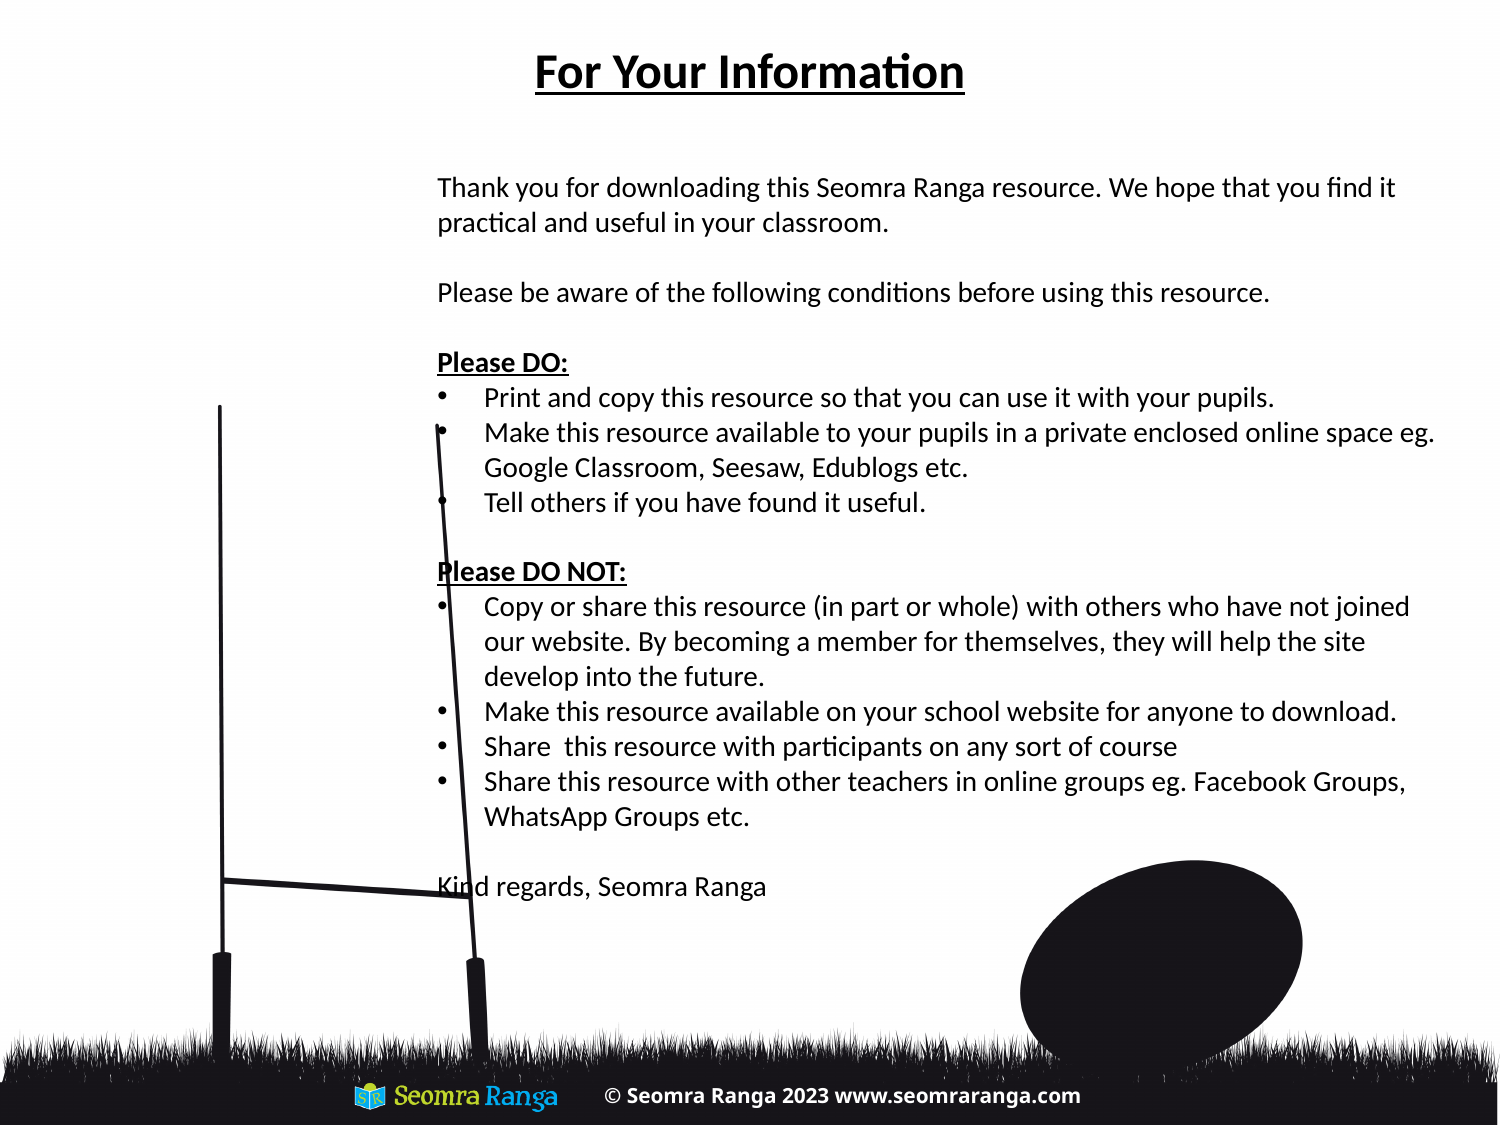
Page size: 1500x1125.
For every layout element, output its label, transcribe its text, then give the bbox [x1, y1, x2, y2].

picture [0, 0, 1500, 1125]
text_box For Your Information [422, 30, 1078, 106]
text_box © Seomra Ranga 2023 www.seomraranga.com [570, 1074, 1121, 1115]
text_box Thank you for downloading this Seomra Ranga resource. We hope that you find it practical and useful in your classroom. Please be aware of the following conditions before using this resource. Please DO: Print and copy this resource so that you can use it with your pupils. Make this resource available to your pupils in a private enclosed online space eg. Google Classroom, Seesaw, Edublogs etc. Tell others if you have found it useful. Please DO NOT: Copy or share this resource (in part or whole) with others who have not joined our website. By becoming a member for themselves, they will help the site develop into the future. Make this resource available on your school website for anyone to download. Share this resource with participants on any sort of course Share this resource with other teachers in online groups eg. Facebook Groups, WhatsApp Groups etc. Kind regards, Seomra Ranga [422, 160, 1459, 910]
